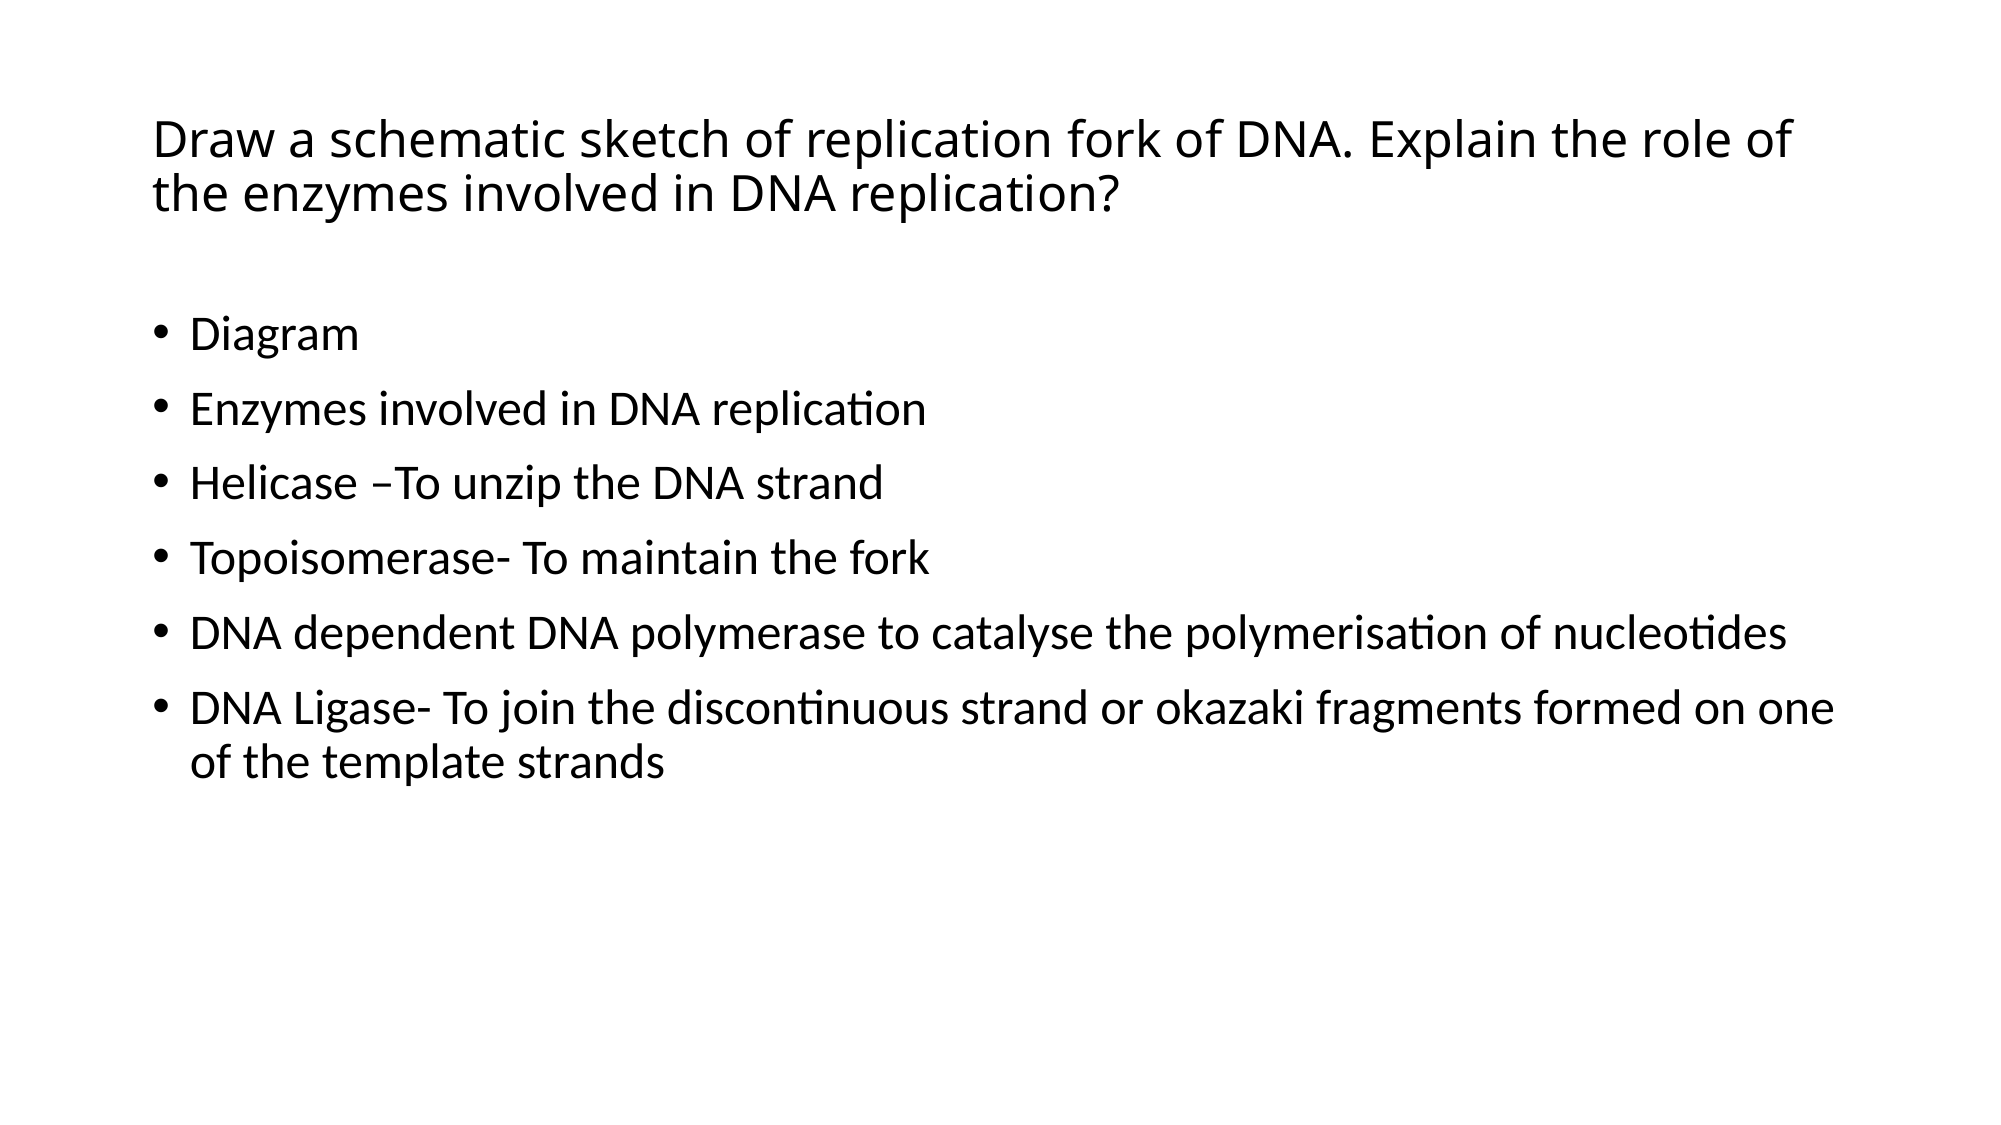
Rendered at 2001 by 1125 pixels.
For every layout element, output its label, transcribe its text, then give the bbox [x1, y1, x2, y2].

list Diagram Enzymes involved in DNA replication Helicase –To unzip the DNA strand Topoisomerase- To maintain the fork DNA dependent DNA polymerase to catalyse the polymerisation of nucleotides DNA Ligase- To join the discontinuous strand or okazaki fragments formed on one of the template strands [137, 299, 1863, 1014]
title Draw a schematic sketch of replication fork of DNA. Explain the role of the enzymes involved in DNA replication? [137, 59, 1863, 278]
